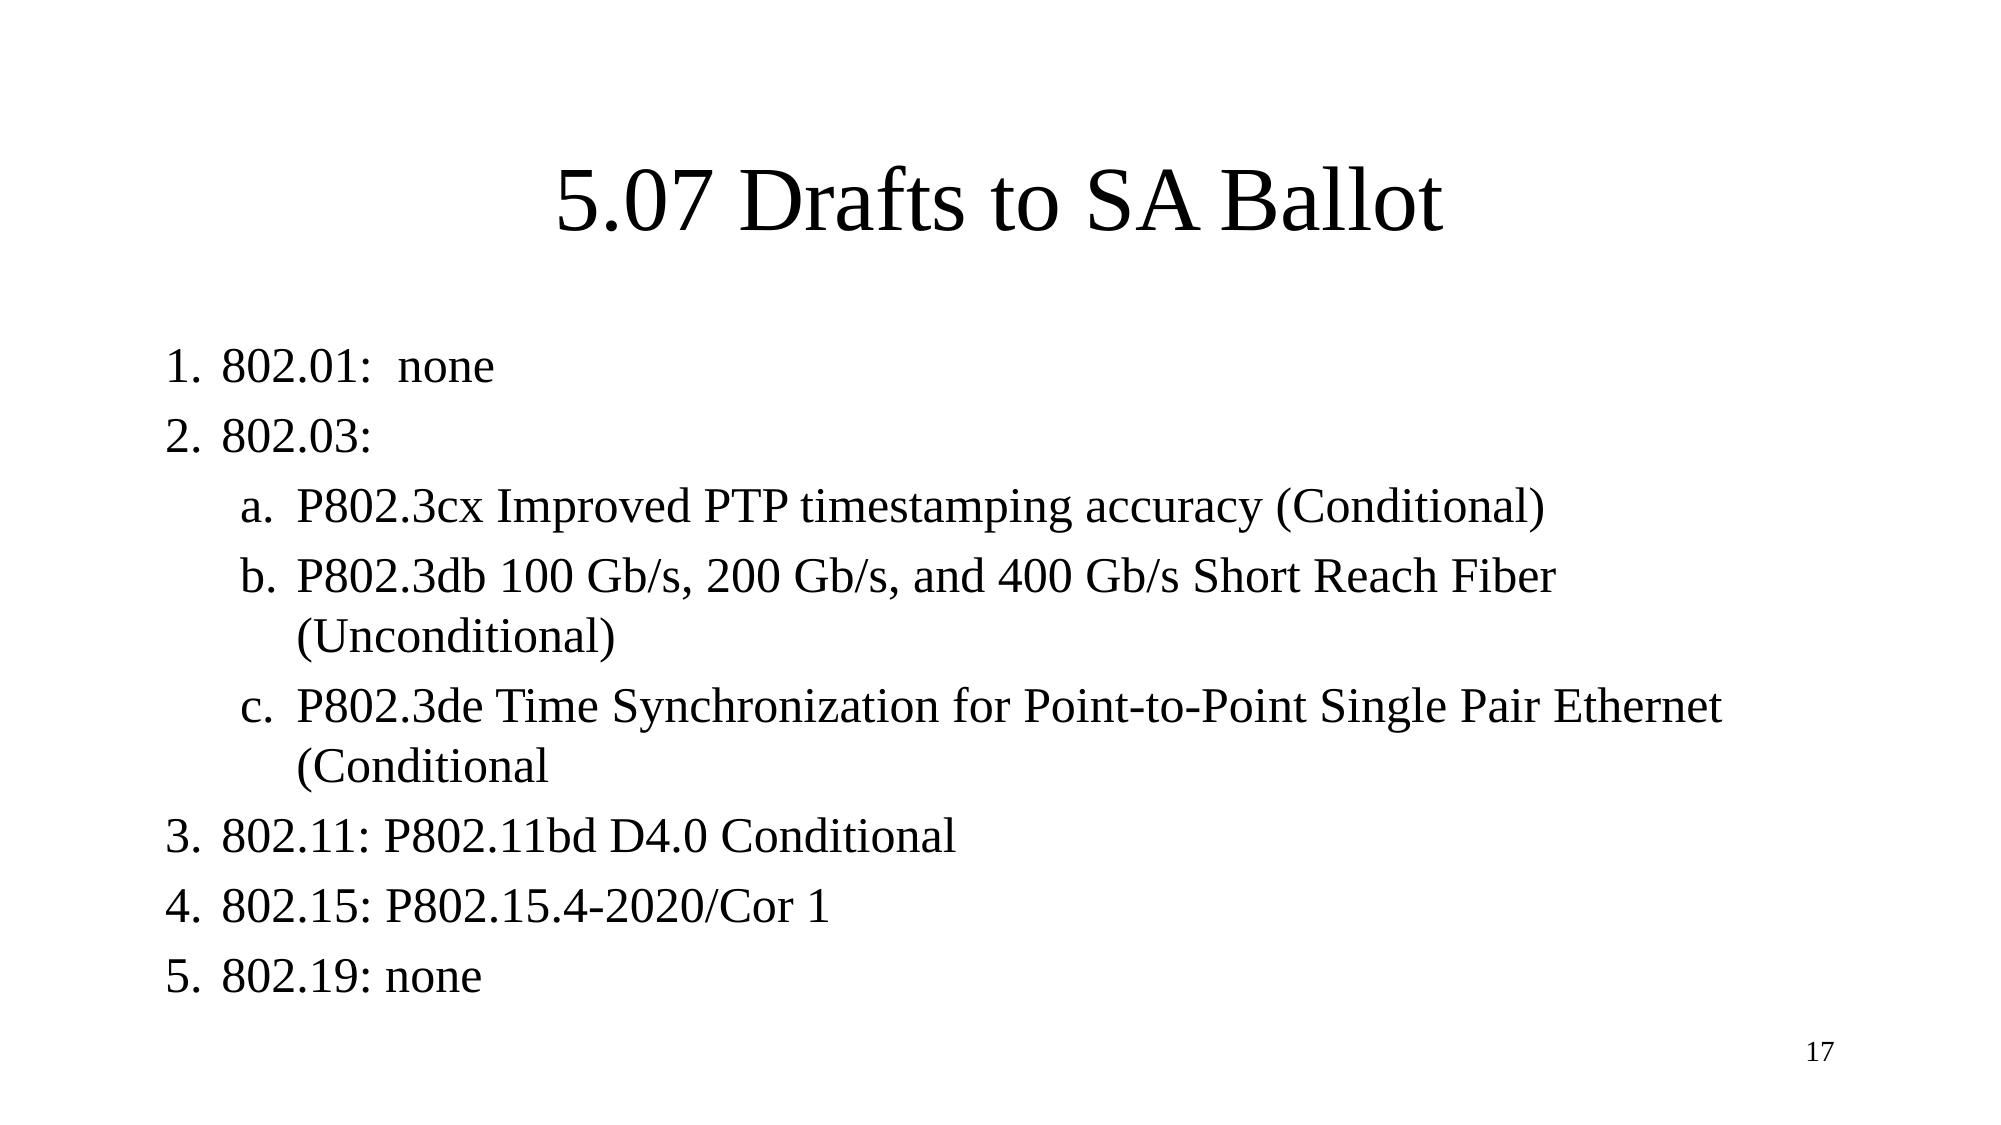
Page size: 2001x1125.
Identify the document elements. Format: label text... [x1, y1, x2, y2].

slide_number 17 [1433, 1024, 1851, 1101]
title 5.07 Drafts to SA Ballot [149, 99, 1851, 288]
list 802.01: none 802.03: P802.3cx Improved PTP timestamping accuracy (Conditional) P802.3db 100 Gb/s, 200 Gb/s, and 400 Gb/s Short Reach Fiber (Unconditional) P802.3de Time Synchronization for Point-to-Point Single Pair Ethernet (Conditional 802.11: P802.11bd D4.0 Conditional 802.15: P802.15.4-2020/Cor 1 802.19: none [149, 324, 1851, 1001]
